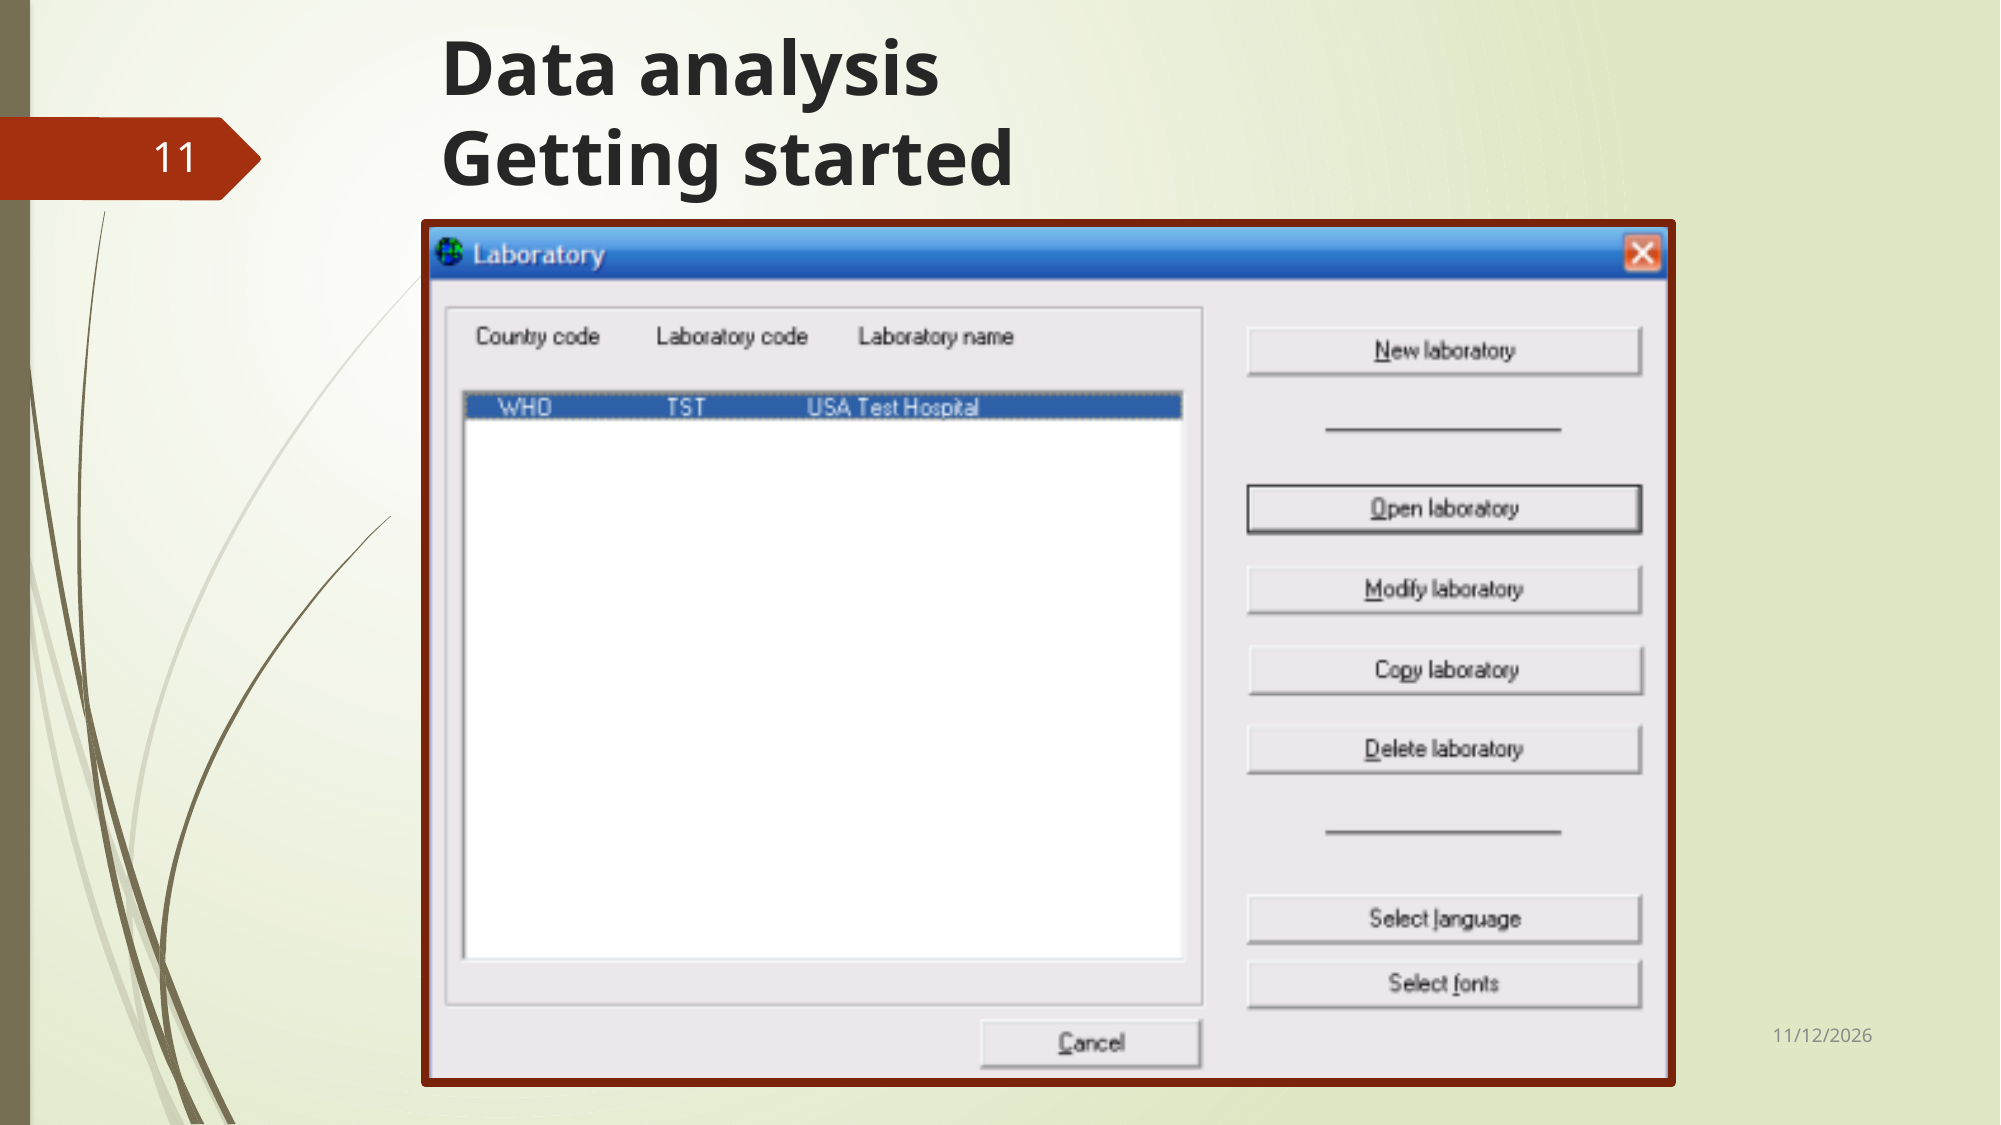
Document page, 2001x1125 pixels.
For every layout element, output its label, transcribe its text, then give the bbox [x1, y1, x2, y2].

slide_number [1699, 1005, 1888, 1067]
picture [425, 223, 1670, 1087]
slide_number 11 [87, 129, 216, 190]
text_box [1665, 222, 1673, 232]
title Data analysis Getting started [425, 13, 1888, 224]
